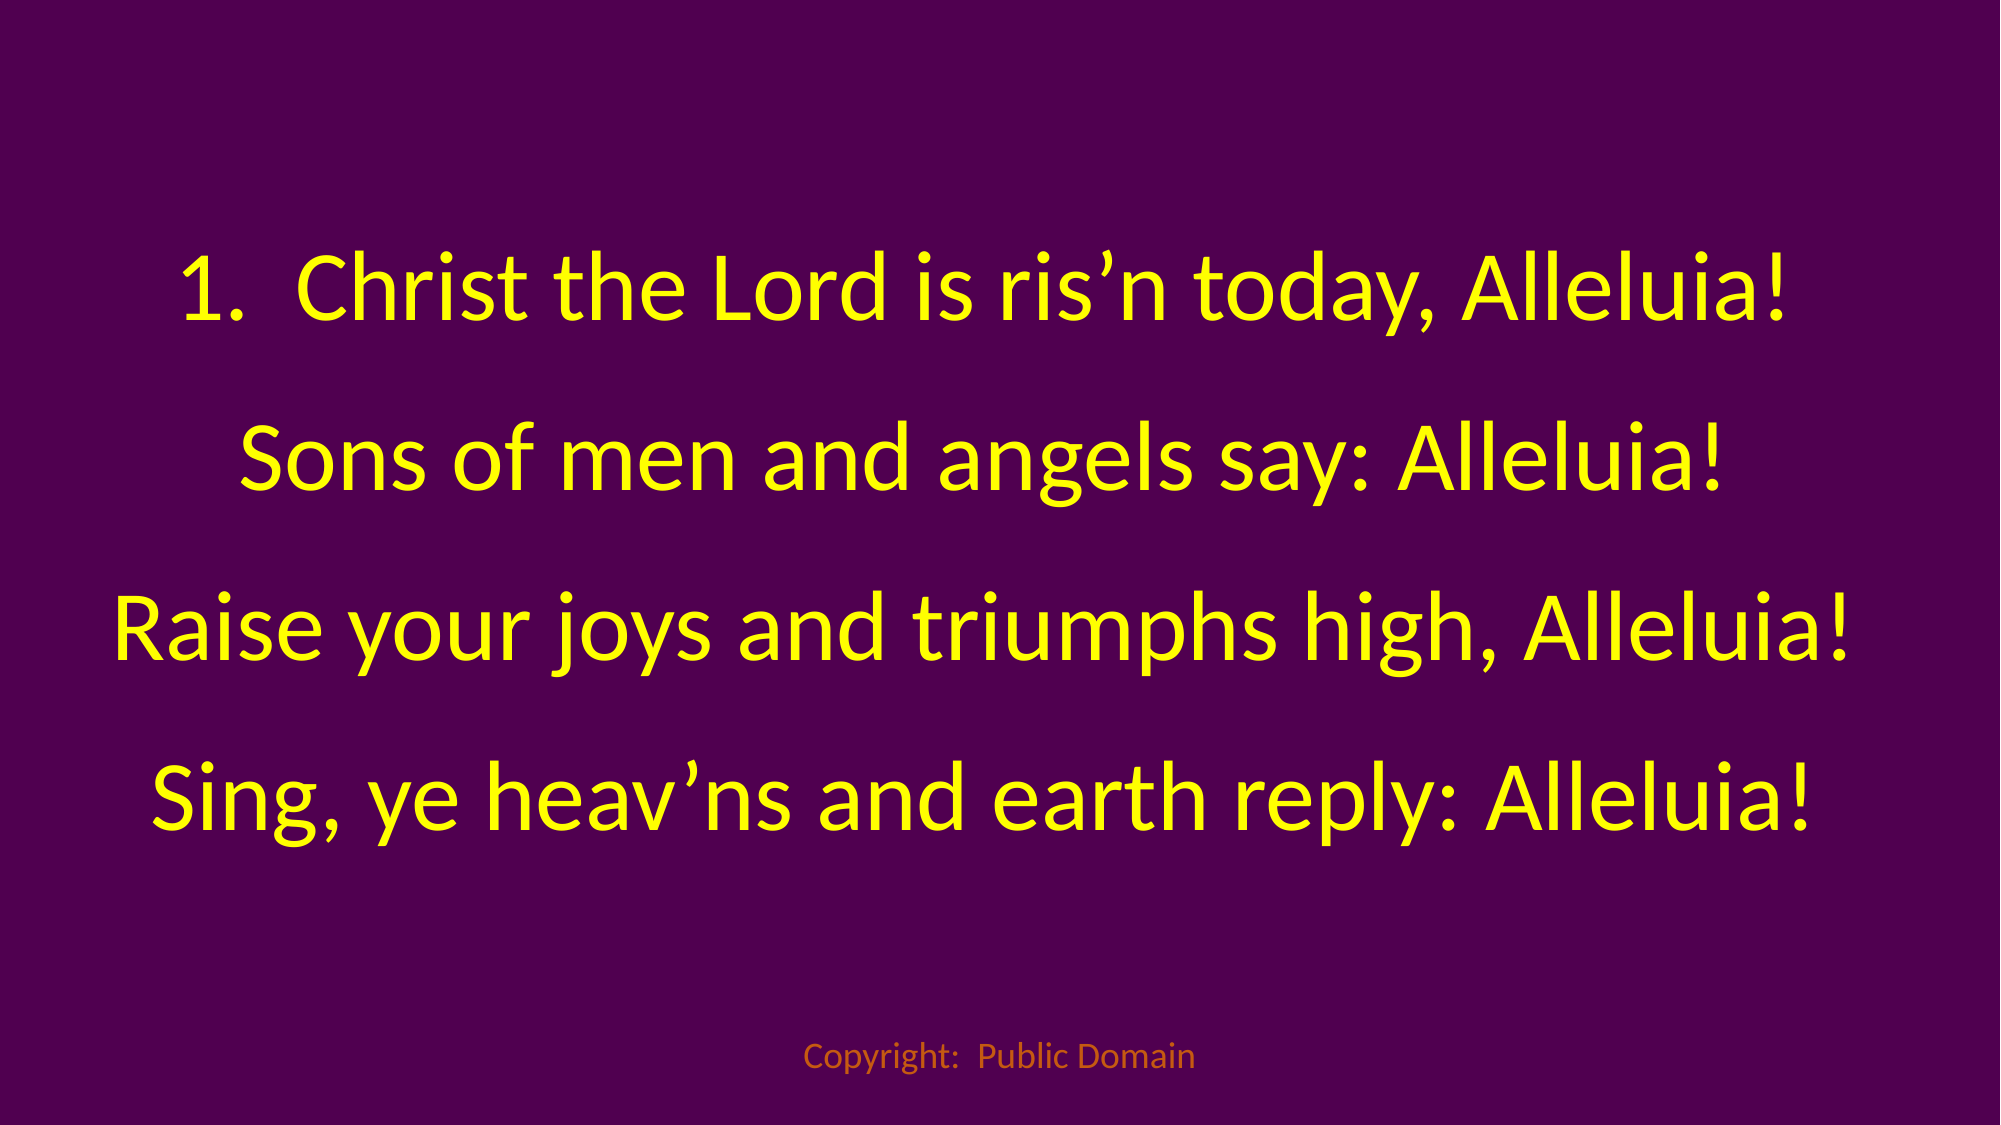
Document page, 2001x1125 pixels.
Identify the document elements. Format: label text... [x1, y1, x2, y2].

text_box 1. Christ the Lord is ris’n today, Alleluia! Sons of men and angels say: Alleluia! Raise your joys and triumphs high, Alleluia! Sing, ye heav’ns and earth reply: Alleluia! [82, 212, 1887, 858]
text_box Copyright: Public Domain [26, 1023, 1973, 1083]
